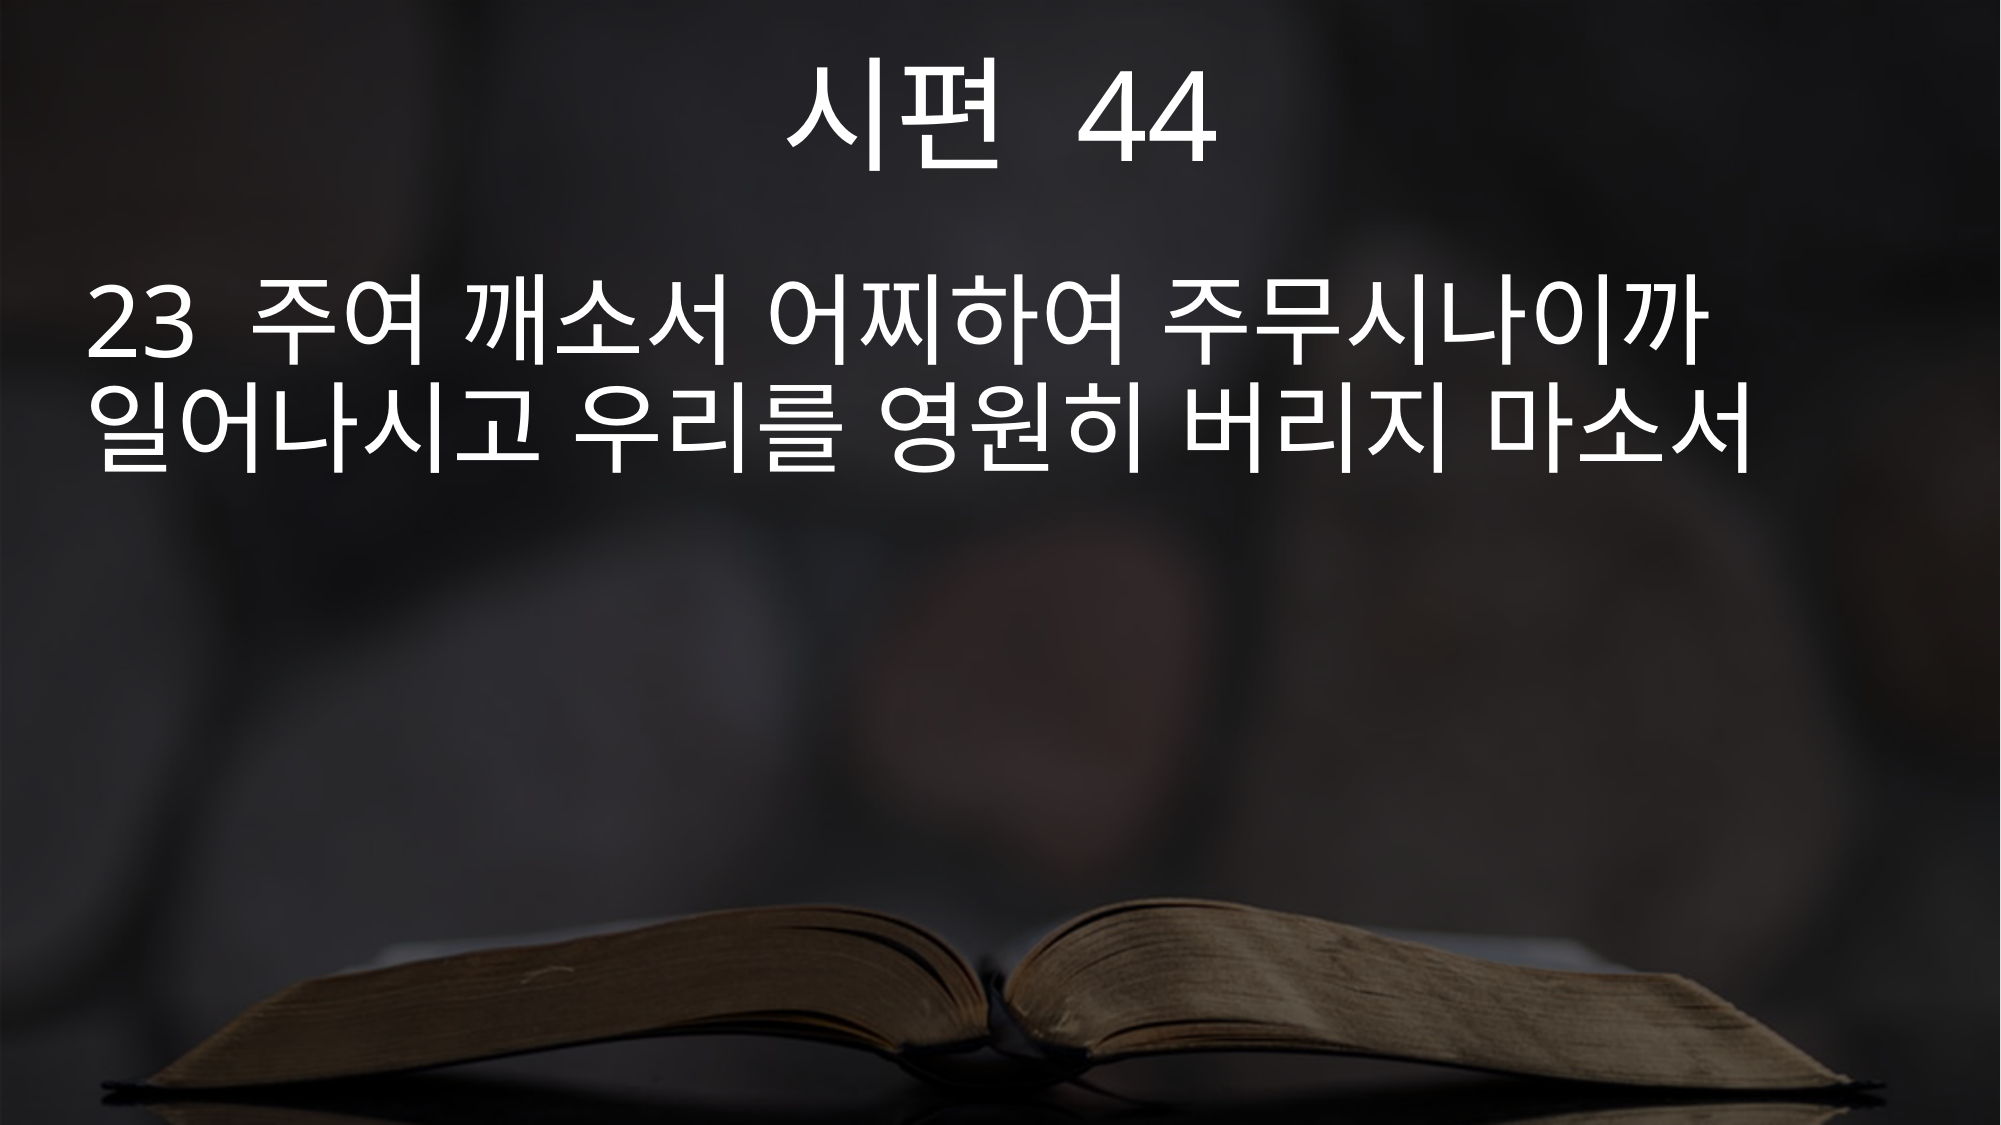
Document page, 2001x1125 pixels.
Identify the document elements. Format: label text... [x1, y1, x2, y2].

footer 시편 44 [0, 32, 2000, 192]
list 23 주여 깨소서 어찌하여 주무시나이까 일어나시고 우리를 영원히 버리지 마소서 [69, 263, 1953, 423]
picture [0, 0, 2001, 1125]
